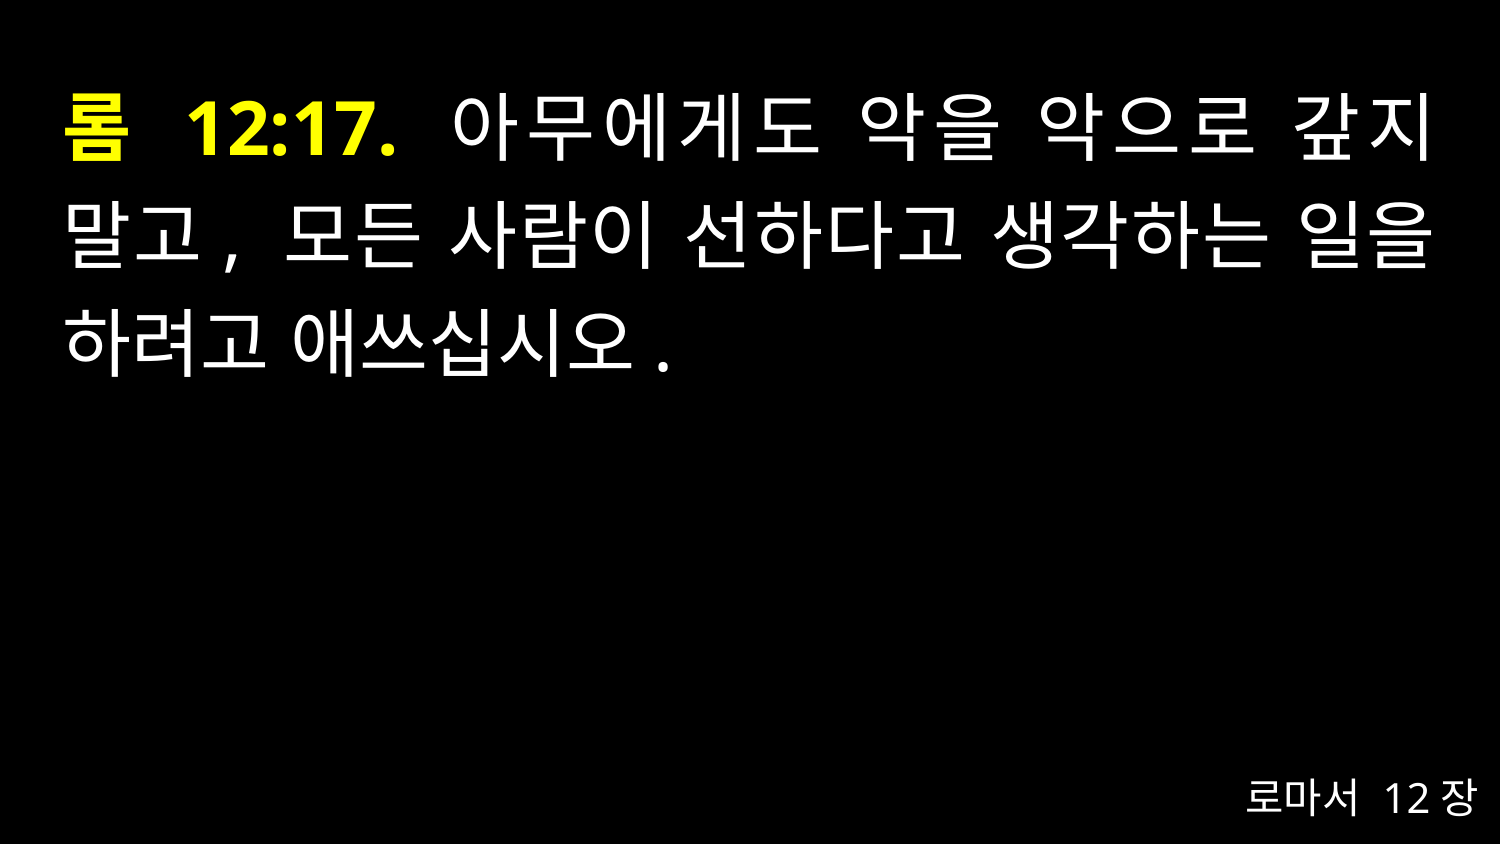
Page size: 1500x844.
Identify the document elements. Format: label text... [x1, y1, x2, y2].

subtitle 로마서 12장 [916, 770, 1500, 844]
title 롬 12:17. 아무에게도 악을 악으로 갚지 말고, 모든 사람이 선하다고 생각하는 일을 하려고 애쓰십시오. [0, 0, 1500, 844]
